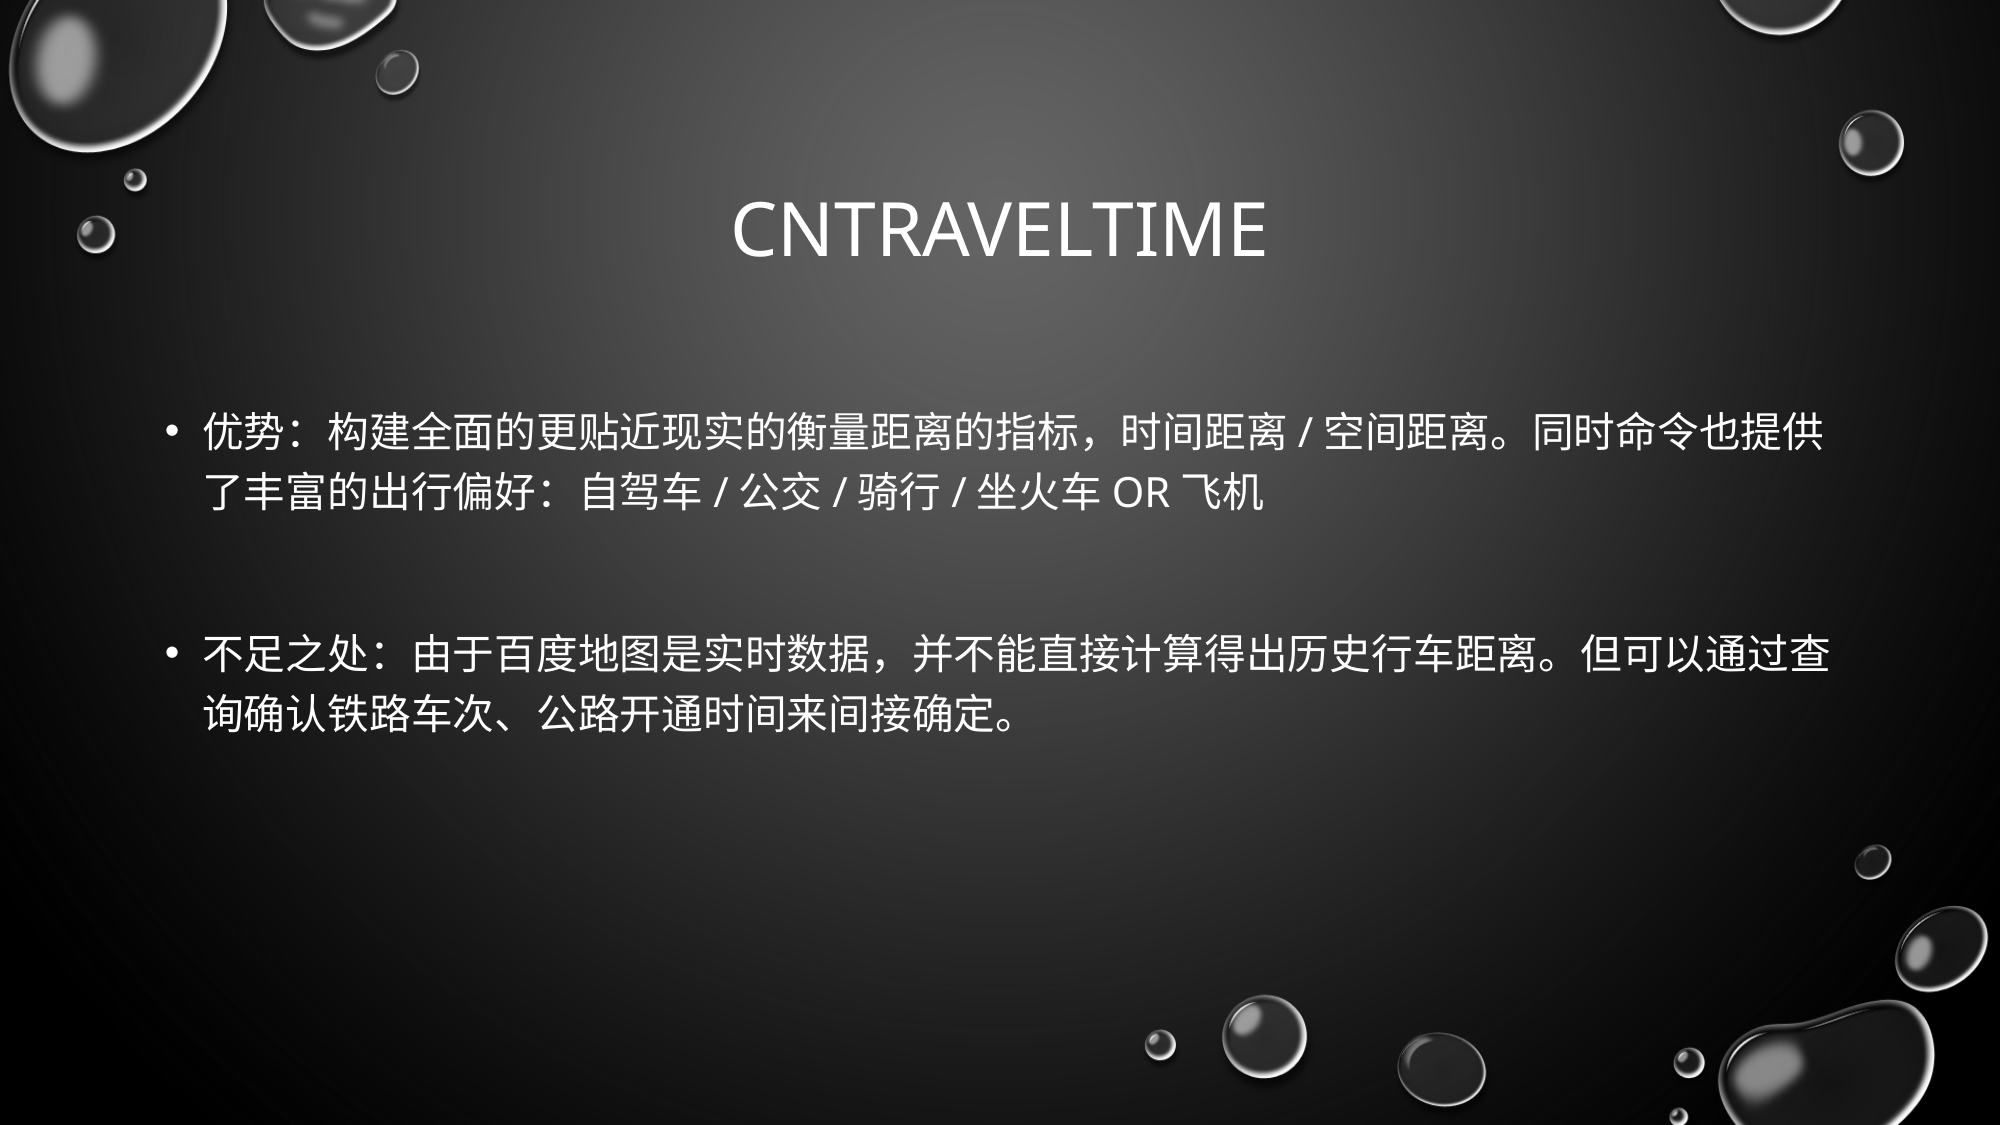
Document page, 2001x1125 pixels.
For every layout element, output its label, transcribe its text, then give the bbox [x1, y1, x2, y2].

list 优势：构建全面的更贴近现实的衡量距离的指标，时间距离/空间距离。同时命令也提供了丰富的出行偏好：自驾车/公交/骑行/坐火车or飞机 不足之处：由于百度地图是实时数据，并不能直接计算得出历史行车距离。但可以通过查询确认铁路车次、公路开通时间来间接确定。 [149, 388, 1850, 950]
title cntraveltime [149, 101, 1851, 364]
picture [0, 0, 2000, 1125]
